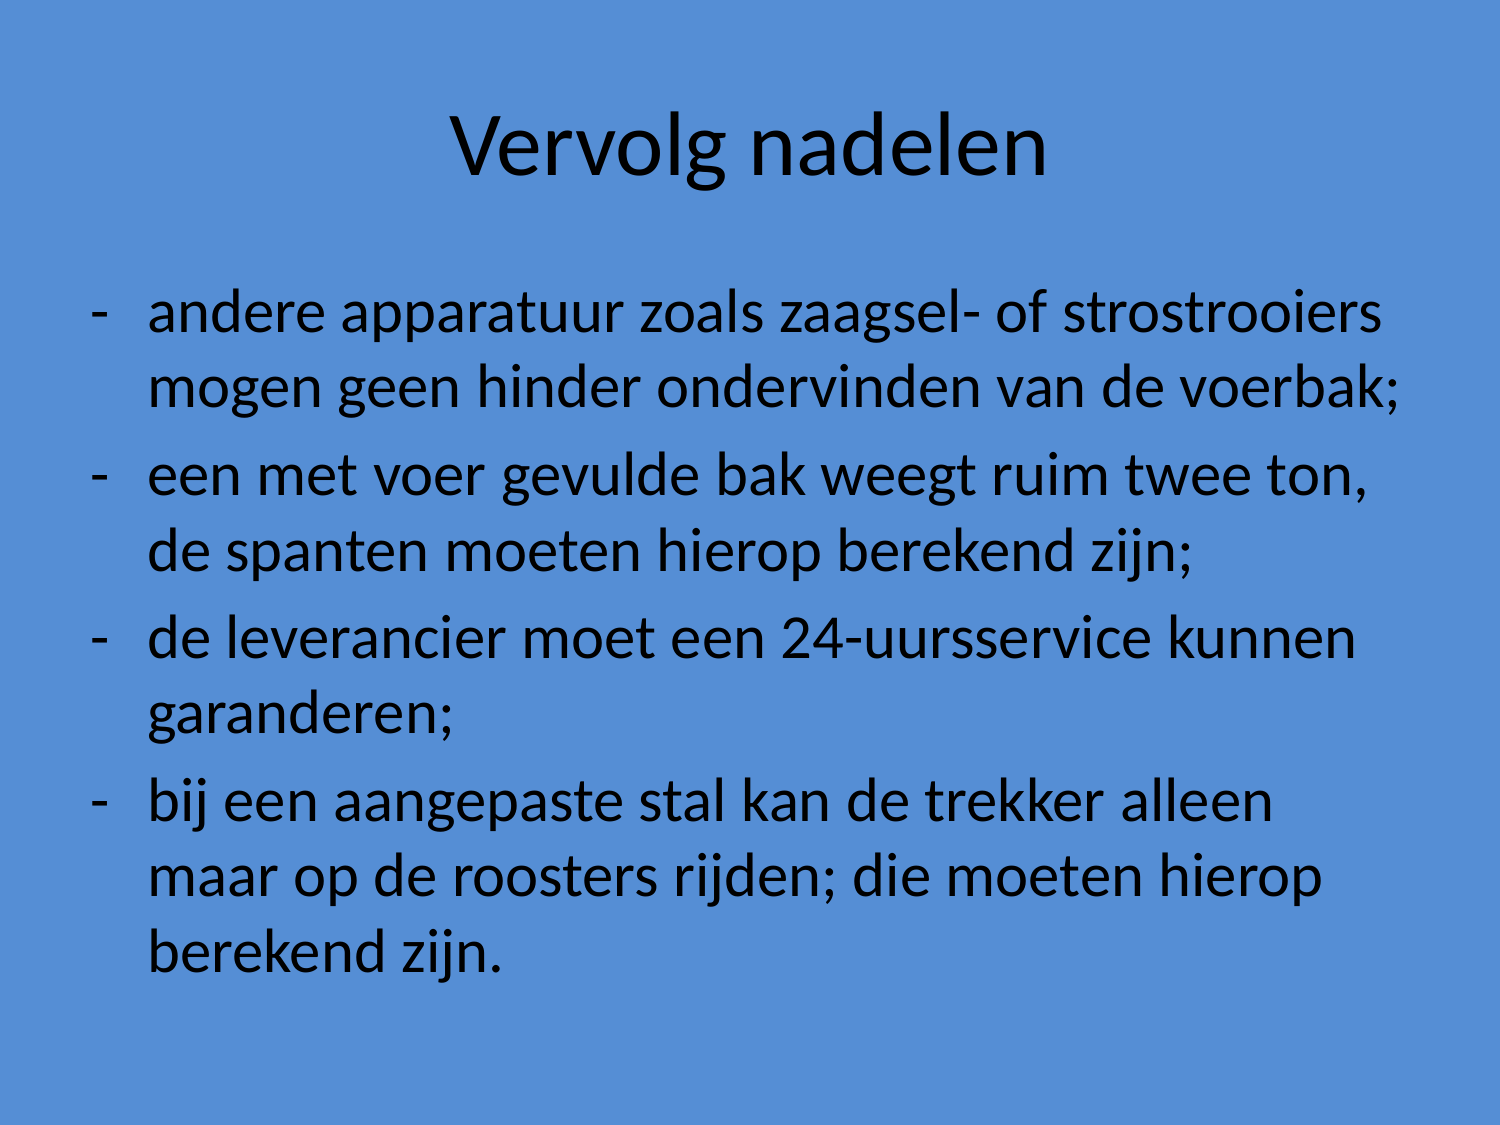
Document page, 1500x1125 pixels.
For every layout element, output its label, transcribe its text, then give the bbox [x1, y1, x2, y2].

list - andere apparatuur zoals zaagsel- of strostrooiers mogen geen hinder ondervinden van de voerbak; - een met voer gevulde bak weegt ruim twee ton, de spanten moeten hierop berekend zijn; - de leverancier moet een 24-uursservice kunnen garanderen; - bij een aangepaste stal kan de trekker alleen maar op de roosters rijden; die moeten hierop berekend zijn. [75, 262, 1425, 1005]
title Vervolg nadelen [75, 45, 1425, 233]
